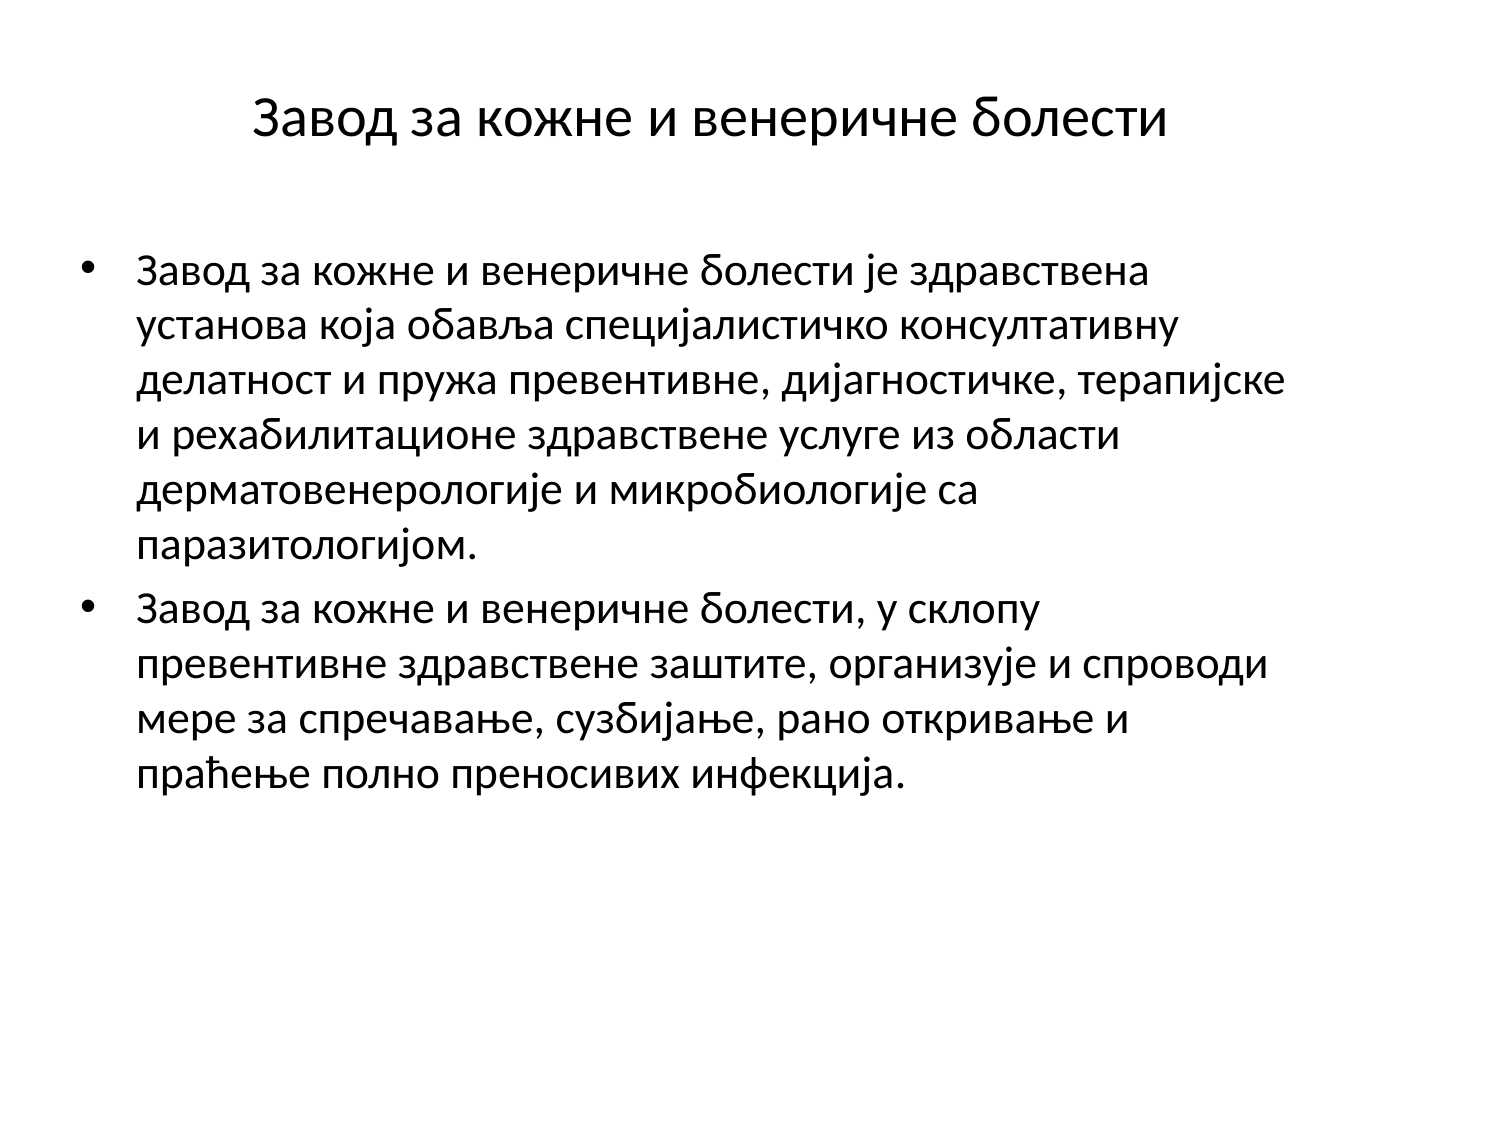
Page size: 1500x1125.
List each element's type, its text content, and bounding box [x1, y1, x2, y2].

list Завод за кожне и венеричне болести је здравствена установа која обавља специјалистичко консултативну делатност и пружа превентивне, дијагностичке, терапијске и рехабилитационе здравствене услуге из области дерматовенерологије и микробиологије са паразитологијом. Завод за кожне и венеричне болести, у склопу превентивне здравствене заштите, организује и спроводи мере за спречавање, сузбијање, рано откривање и праћење полно преносивих инфекција. [64, 231, 1317, 1027]
title Завод за кожне и венеричне болести [123, 42, 1312, 185]
